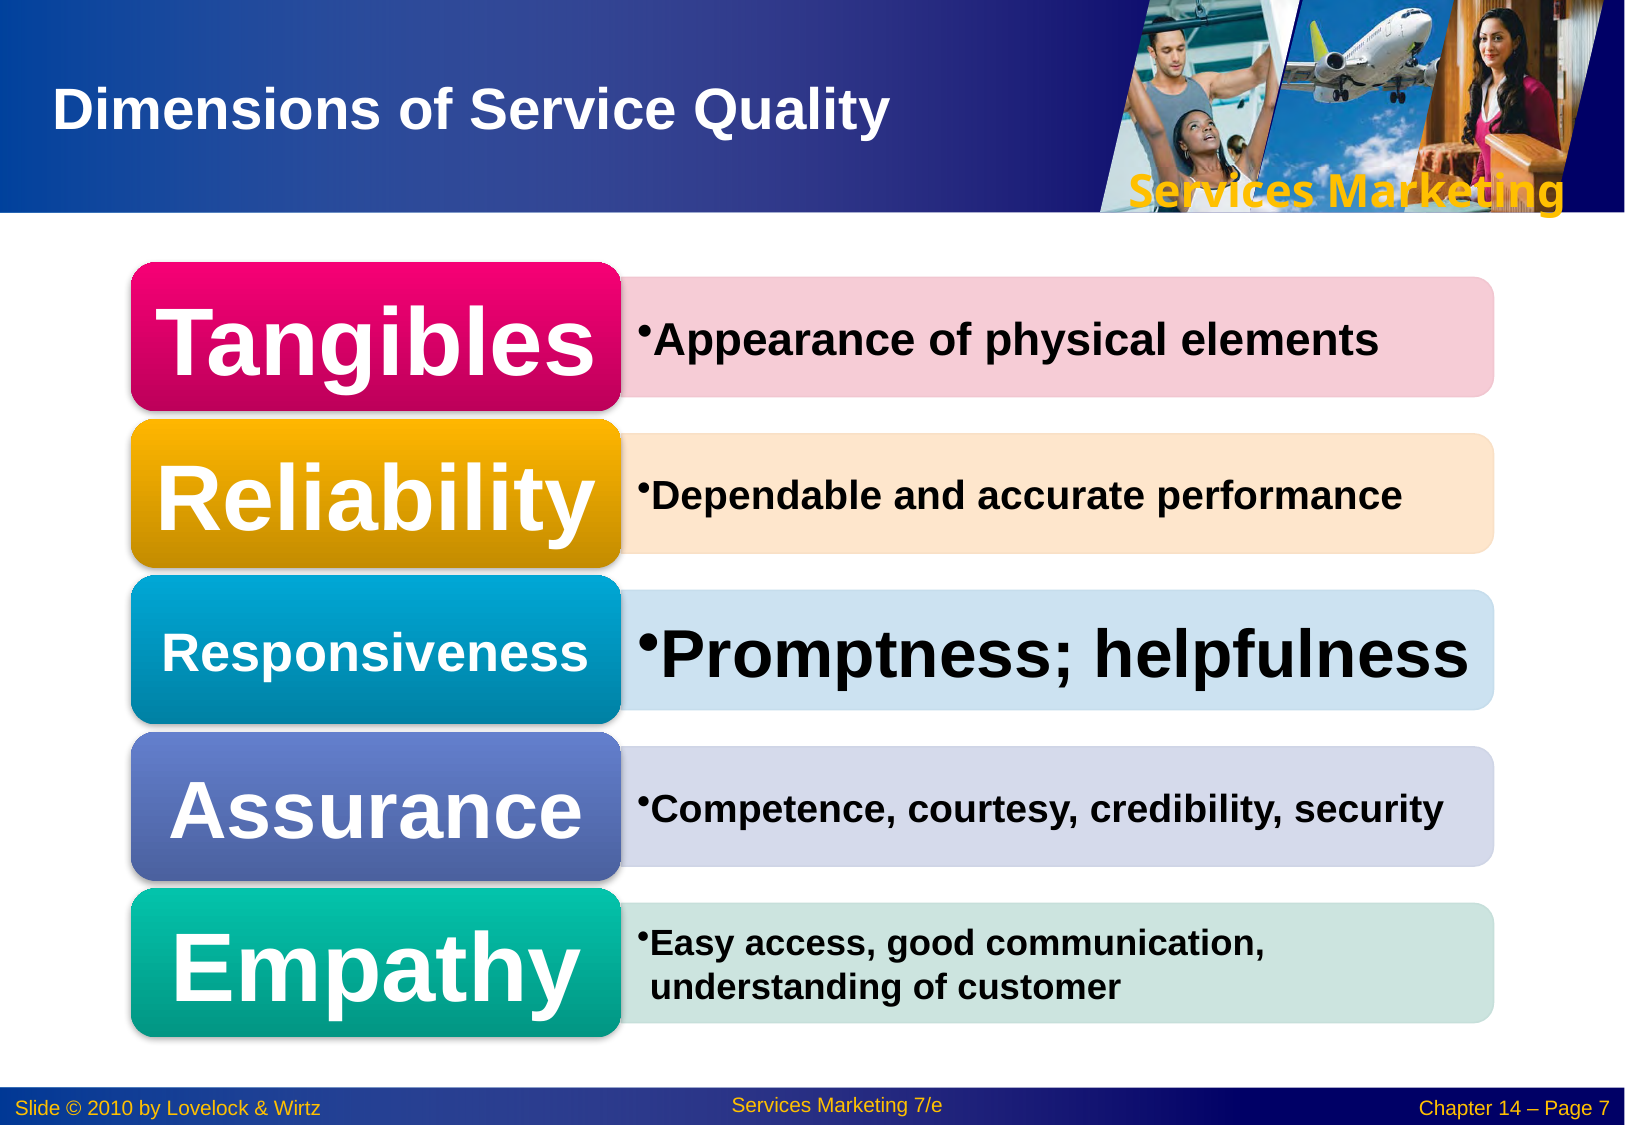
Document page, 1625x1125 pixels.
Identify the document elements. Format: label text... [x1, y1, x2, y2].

picture [1162, 186, 1172, 192]
picture [1546, 187, 1556, 202]
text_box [130, 262, 1494, 1038]
title Dimensions of Service Quality [36, 37, 1088, 176]
picture [1100, 0, 1604, 213]
